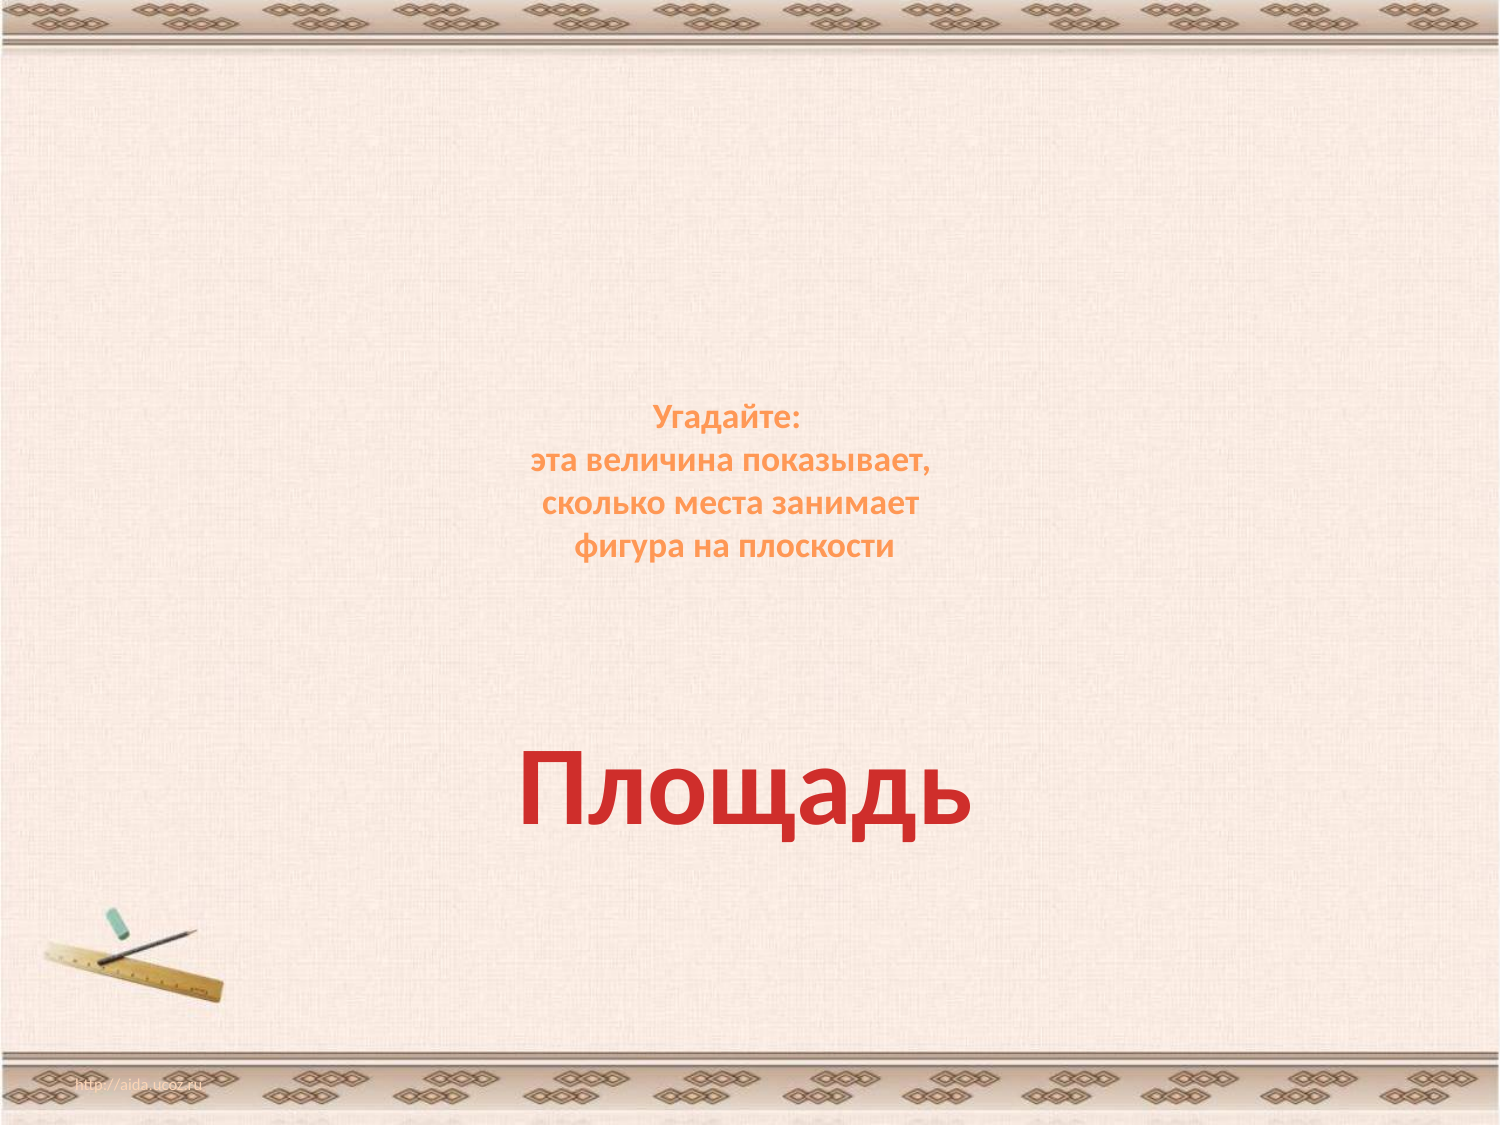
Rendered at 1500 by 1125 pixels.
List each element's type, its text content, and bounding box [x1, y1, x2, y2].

title Угадайте: эта величина показывает, сколько места занимает фигура на плоскости [60, 385, 1411, 573]
picture [0, 0, 1500, 1125]
text_box http://aida.ucoz.ru [60, 1066, 218, 1102]
text_box Площадь [502, 704, 989, 855]
